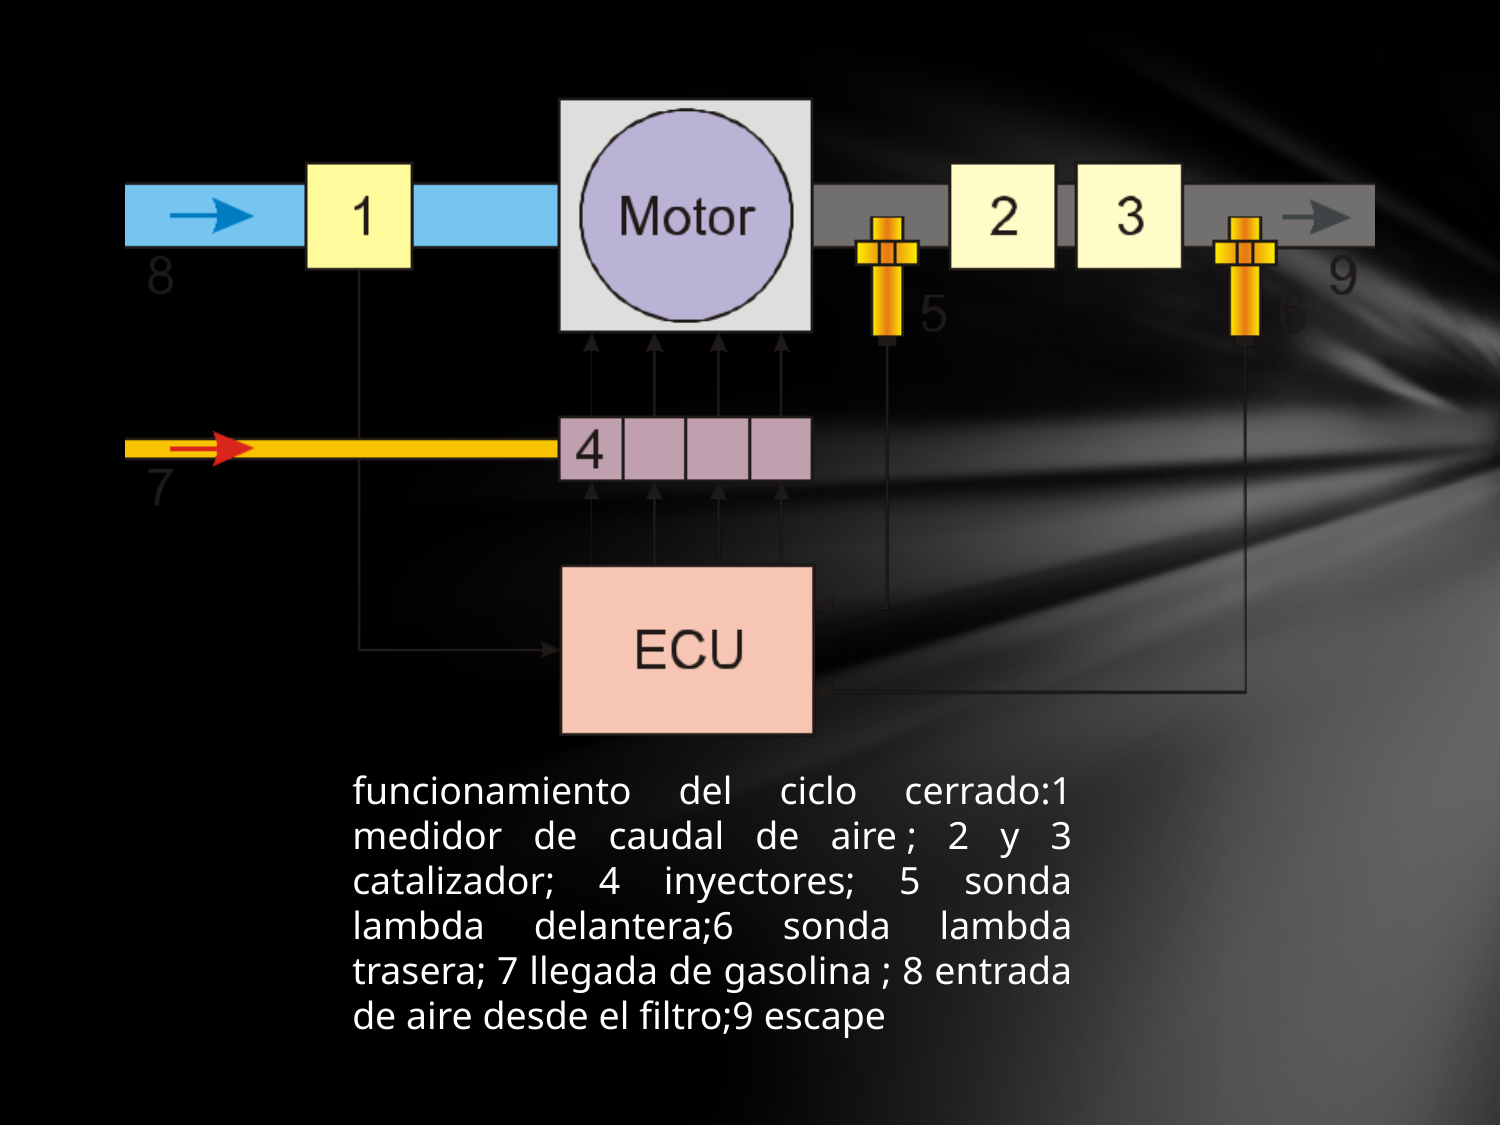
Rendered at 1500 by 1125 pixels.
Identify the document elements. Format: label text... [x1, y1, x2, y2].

text_box funcionamiento del ciclo cerrado:1 medidor de caudal de aire ; 2 y 3 catalizador; 4 inyectores; 5 sonda lambda delantera;6 sonda lambda trasera; 7 llegada de gasolina ; 8 entrada de aire desde el filtro;9 escape [337, 773, 1088, 1045]
picture [124, 74, 1376, 760]
